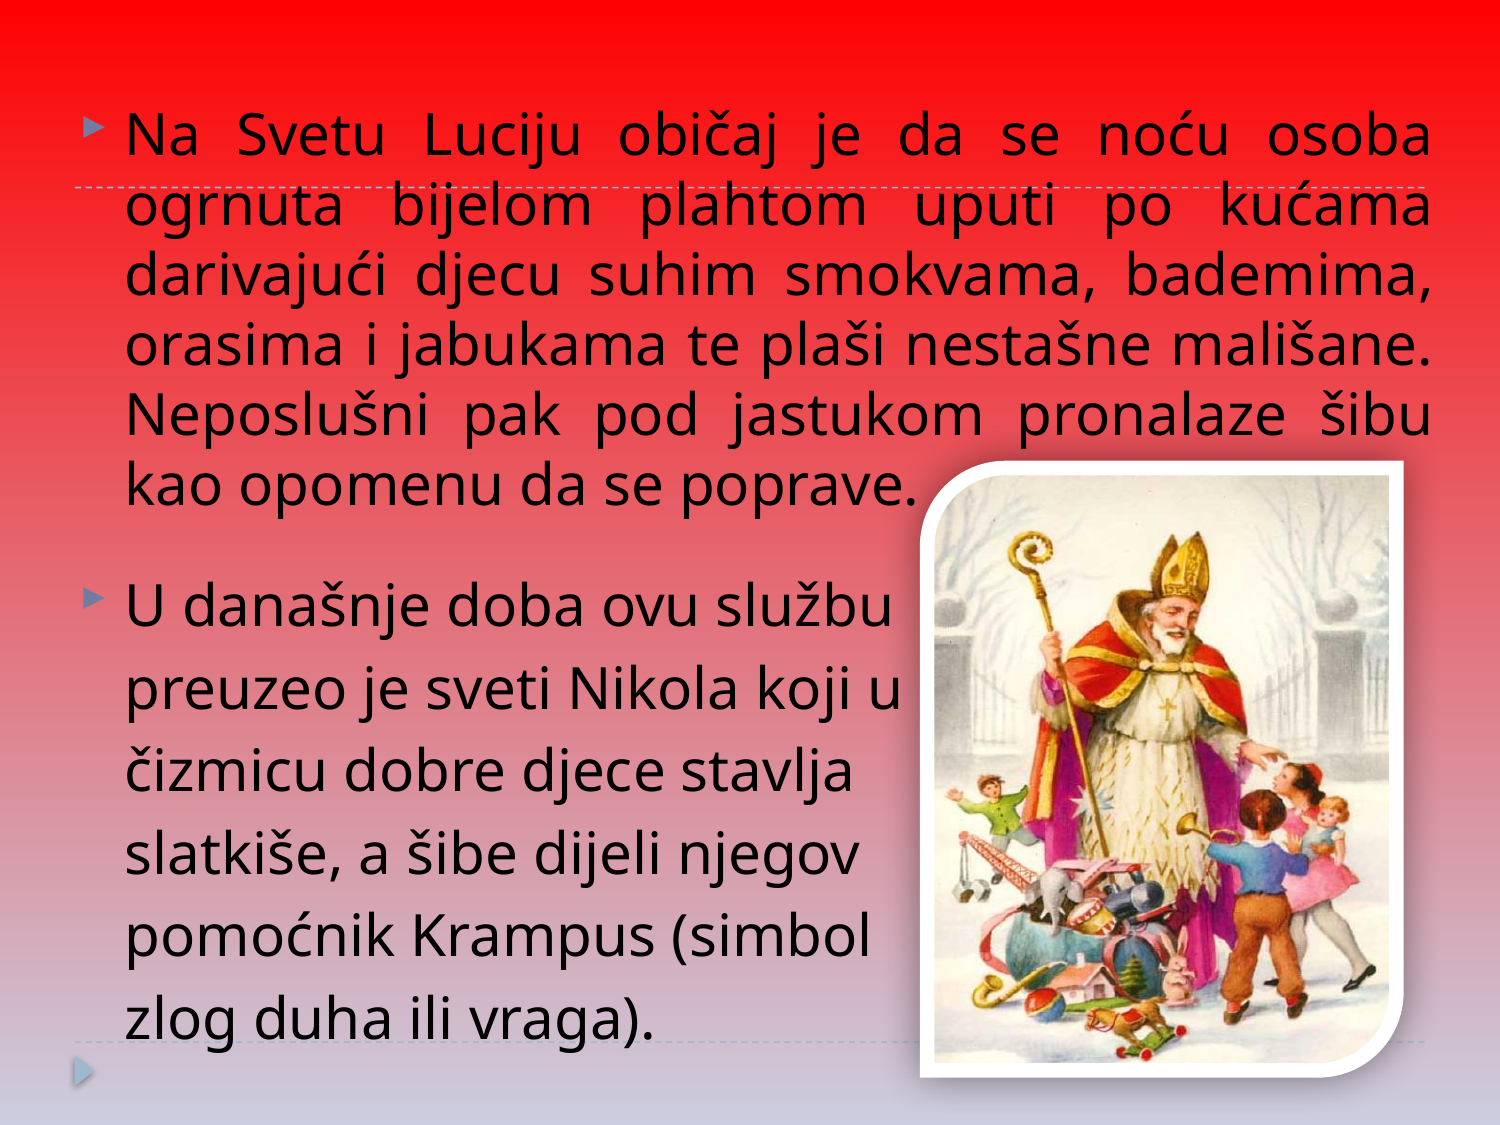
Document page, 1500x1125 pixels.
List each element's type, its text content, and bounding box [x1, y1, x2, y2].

picture [926, 467, 1397, 1071]
list Na Svetu Luciju običaj je da se noću osoba ogrnuta bijelom plahtom uputi po kućama darivajući djecu suhim smokvama, bademima, orasima i jabukama te plaši nestašne mališane. Neposlušni pak pod jastukom pronalaze šibu kao opomenu da se poprave. U današnje doba ovu službu preuzeo je sveti Nikola koji u čizmicu dobre djece stavlja slatkiše, a šibe dijeli njegov pomoćnik Krampus (simbol zlog duha ili vraga). [64, 90, 1449, 1094]
